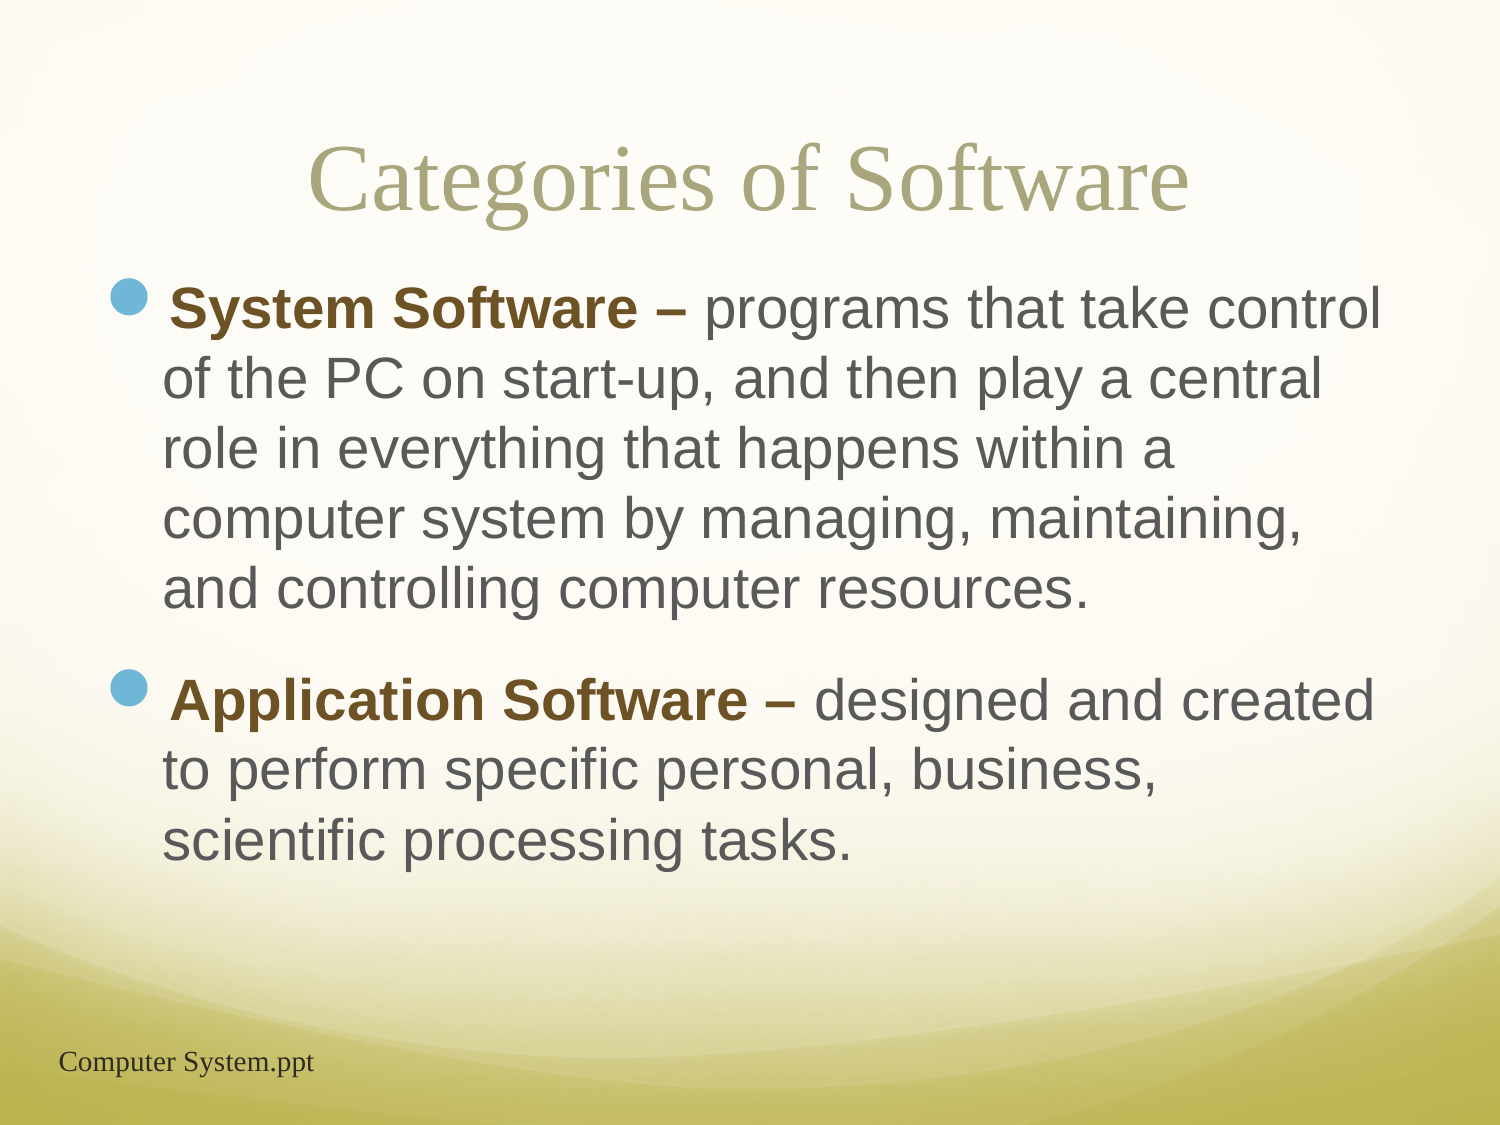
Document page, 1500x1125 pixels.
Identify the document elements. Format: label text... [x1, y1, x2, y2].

list System Software – programs that take control of the PC on start-up, and then play a central role in everything that happens within a computer system by managing, maintaining, and controlling computer resources. Application Software – designed and created to perform specific personal, business, scientific processing tasks. [89, 262, 1410, 976]
title Categories of Software [89, 17, 1410, 238]
footer Computer System.ppt [43, 1029, 838, 1090]
